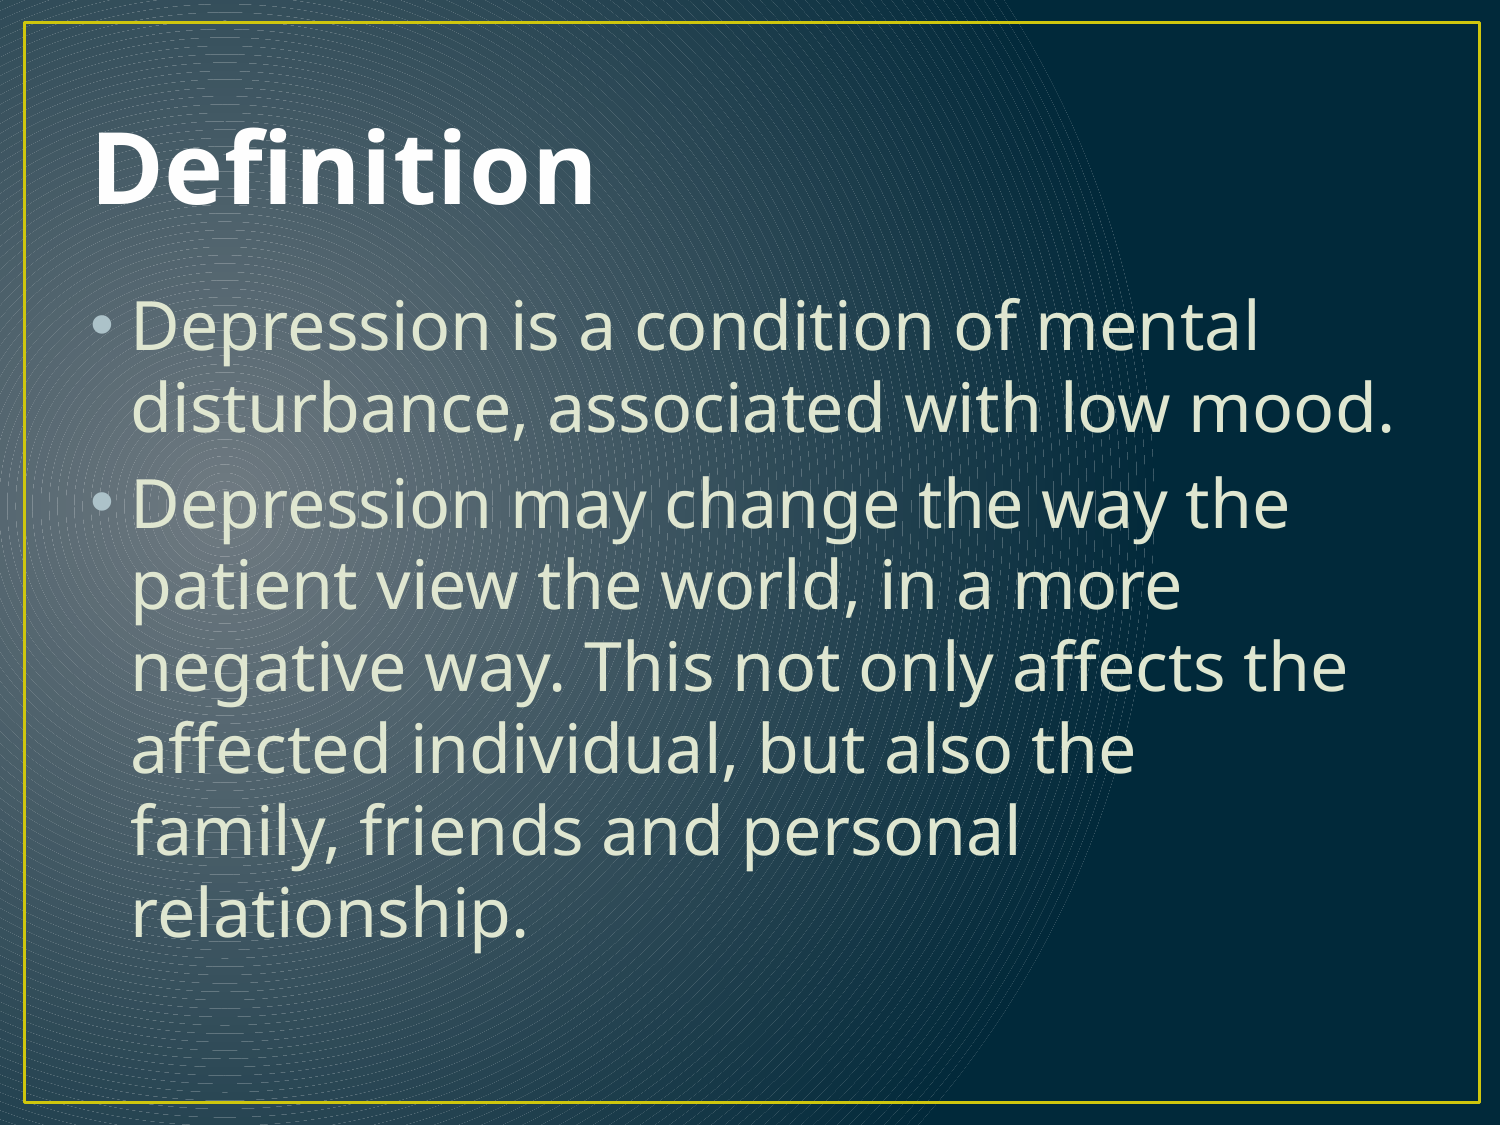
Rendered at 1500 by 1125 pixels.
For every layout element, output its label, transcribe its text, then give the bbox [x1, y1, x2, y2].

title Definition [75, 45, 1425, 233]
list Depression is a condition of mental disturbance, associated with low mood. Depression may change the way the patient view the world, in a more negative way. This not only affects the affected individual, but also the family, friends and personal relationship. [75, 275, 1425, 1018]
